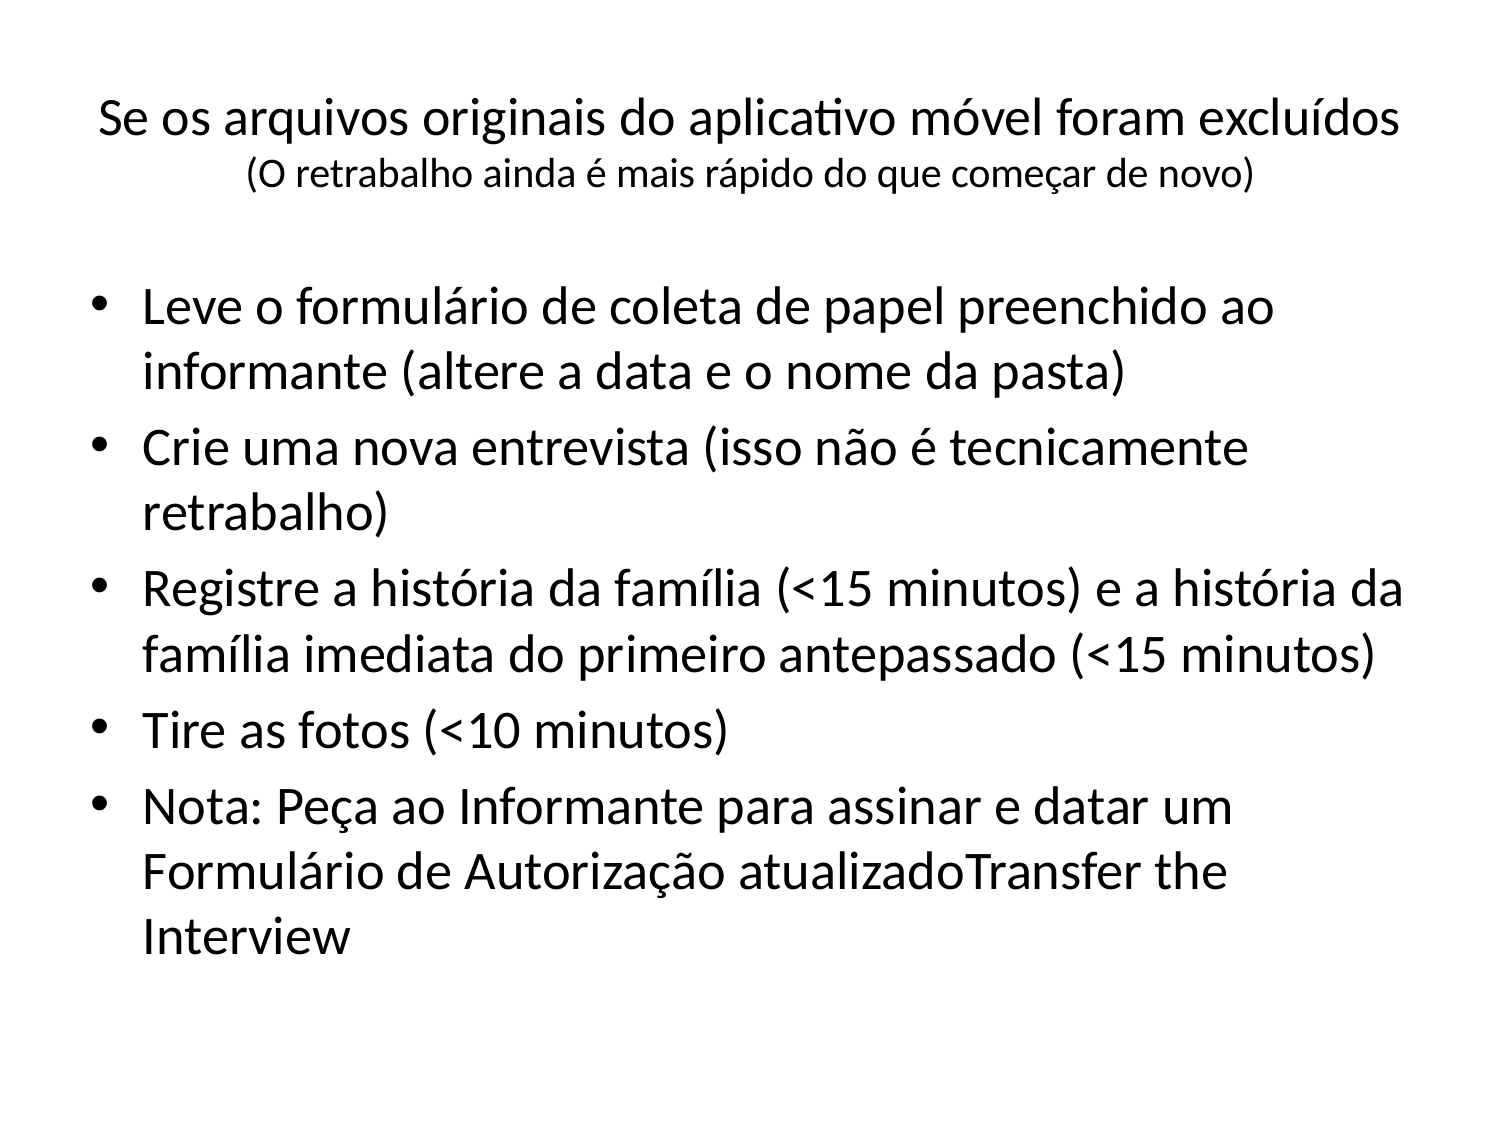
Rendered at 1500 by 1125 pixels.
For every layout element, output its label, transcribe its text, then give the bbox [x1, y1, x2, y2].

list Leve o formulário de coleta de papel preenchido ao informante (altere a data e o nome da pasta) Crie uma nova entrevista (isso não é tecnicamente retrabalho) Registre a história da família (<15 minutos) e a história da família imediata do primeiro antepassado (<15 minutos) Tire as fotos (<10 minutos) Nota: Peça ao Informante para assinar e datar um Formulário de Autorização atualizadoTransfer the Interview [75, 262, 1425, 1005]
title Se os arquivos originais do aplicativo móvel foram excluídos (O retrabalho ainda é mais rápido do que começar de novo) [75, 45, 1425, 233]
